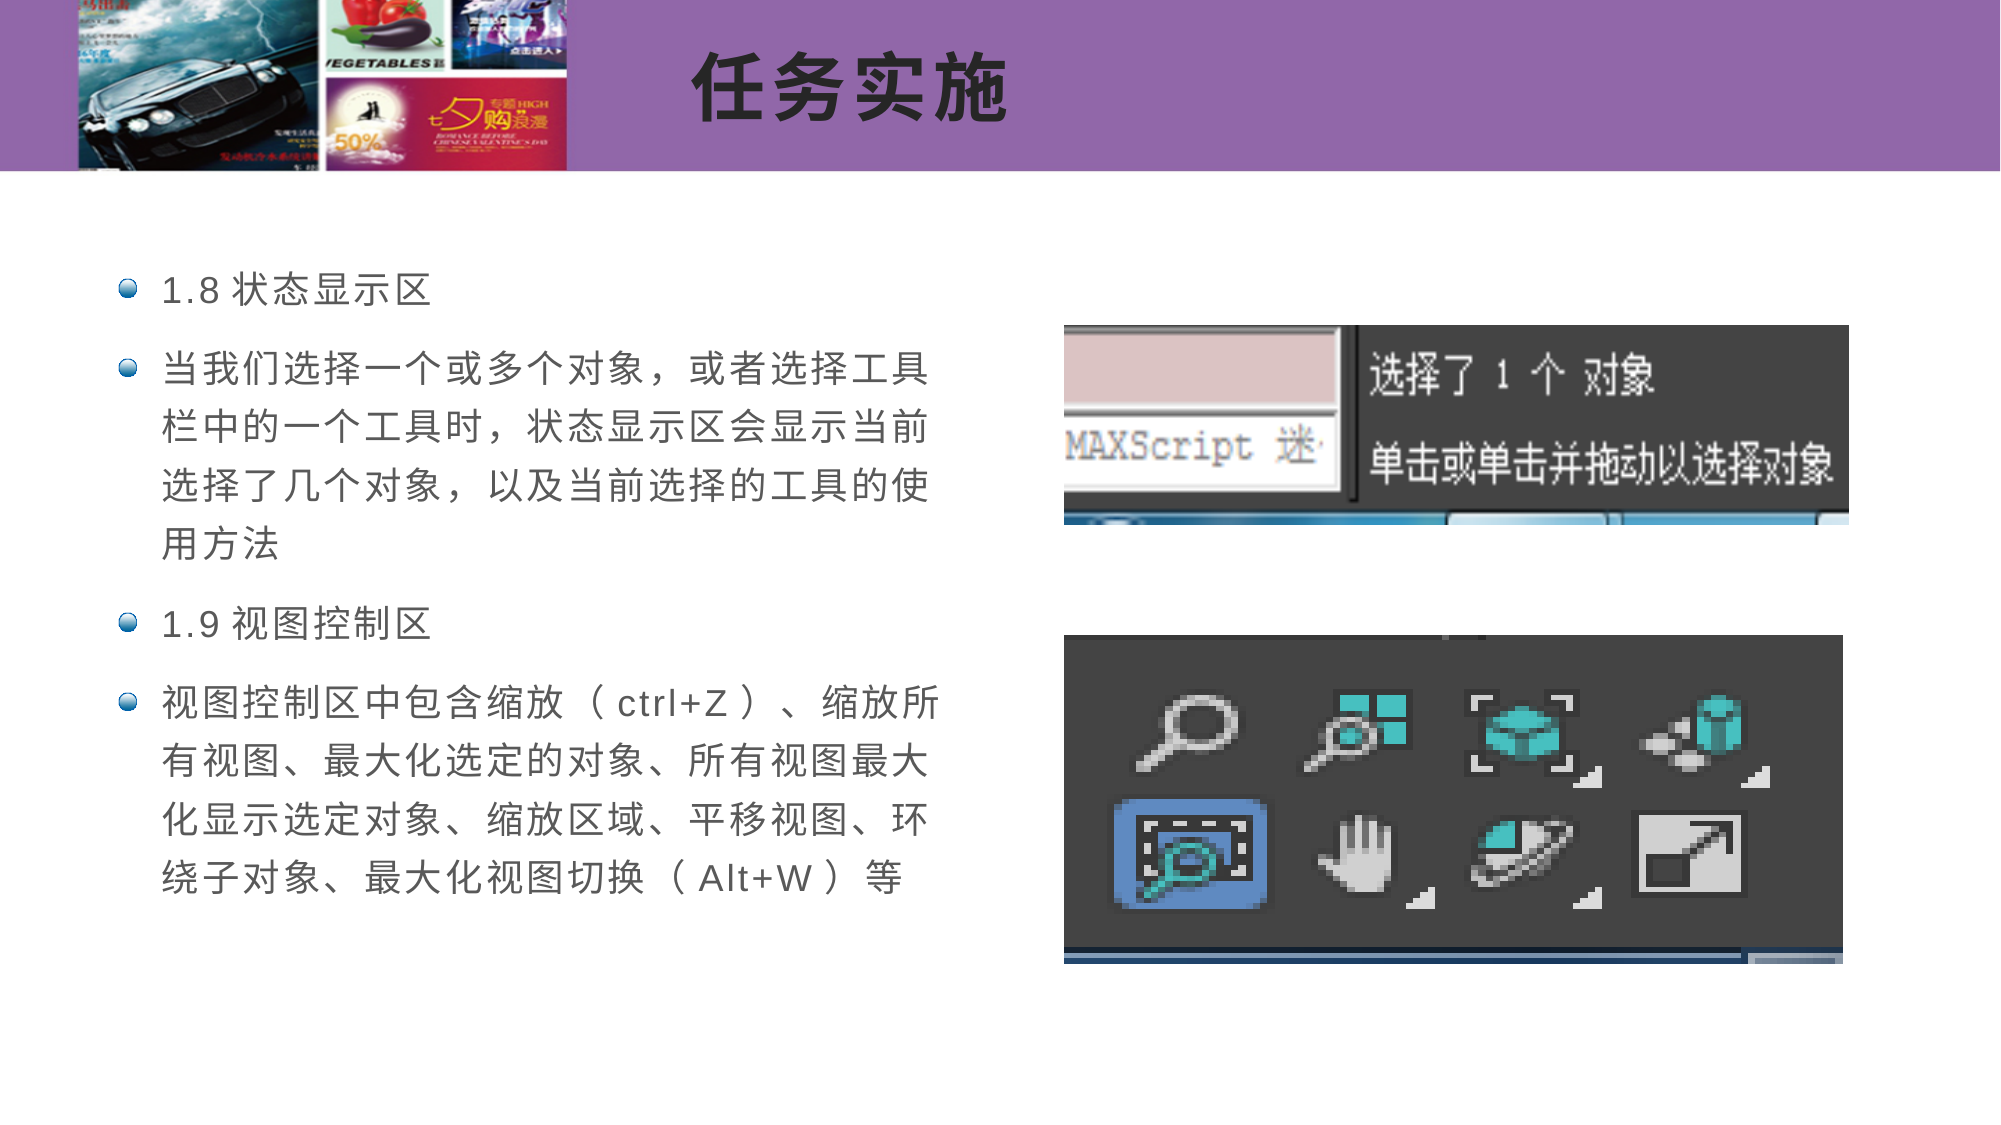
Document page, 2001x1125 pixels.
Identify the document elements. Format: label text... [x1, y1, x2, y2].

title 任务实施 [675, 27, 2000, 143]
picture [0, 0, 2001, 1125]
list 1.8状态显示区 当我们选择一个或多个对象，或者选择工具栏中的一个工具时，状态显示区会显示当前选择了几个对象，以及当前选择的工具的使用方法 1.9视图控制区 视图控制区中包含缩放（ctrl+Z）、缩放所有视图、最大化选定的对象、所有视图最大化显示选定对象、缩放区域、平移视图、环绕子对象、最大化视图切换（Alt+W）等 [99, 244, 978, 1026]
